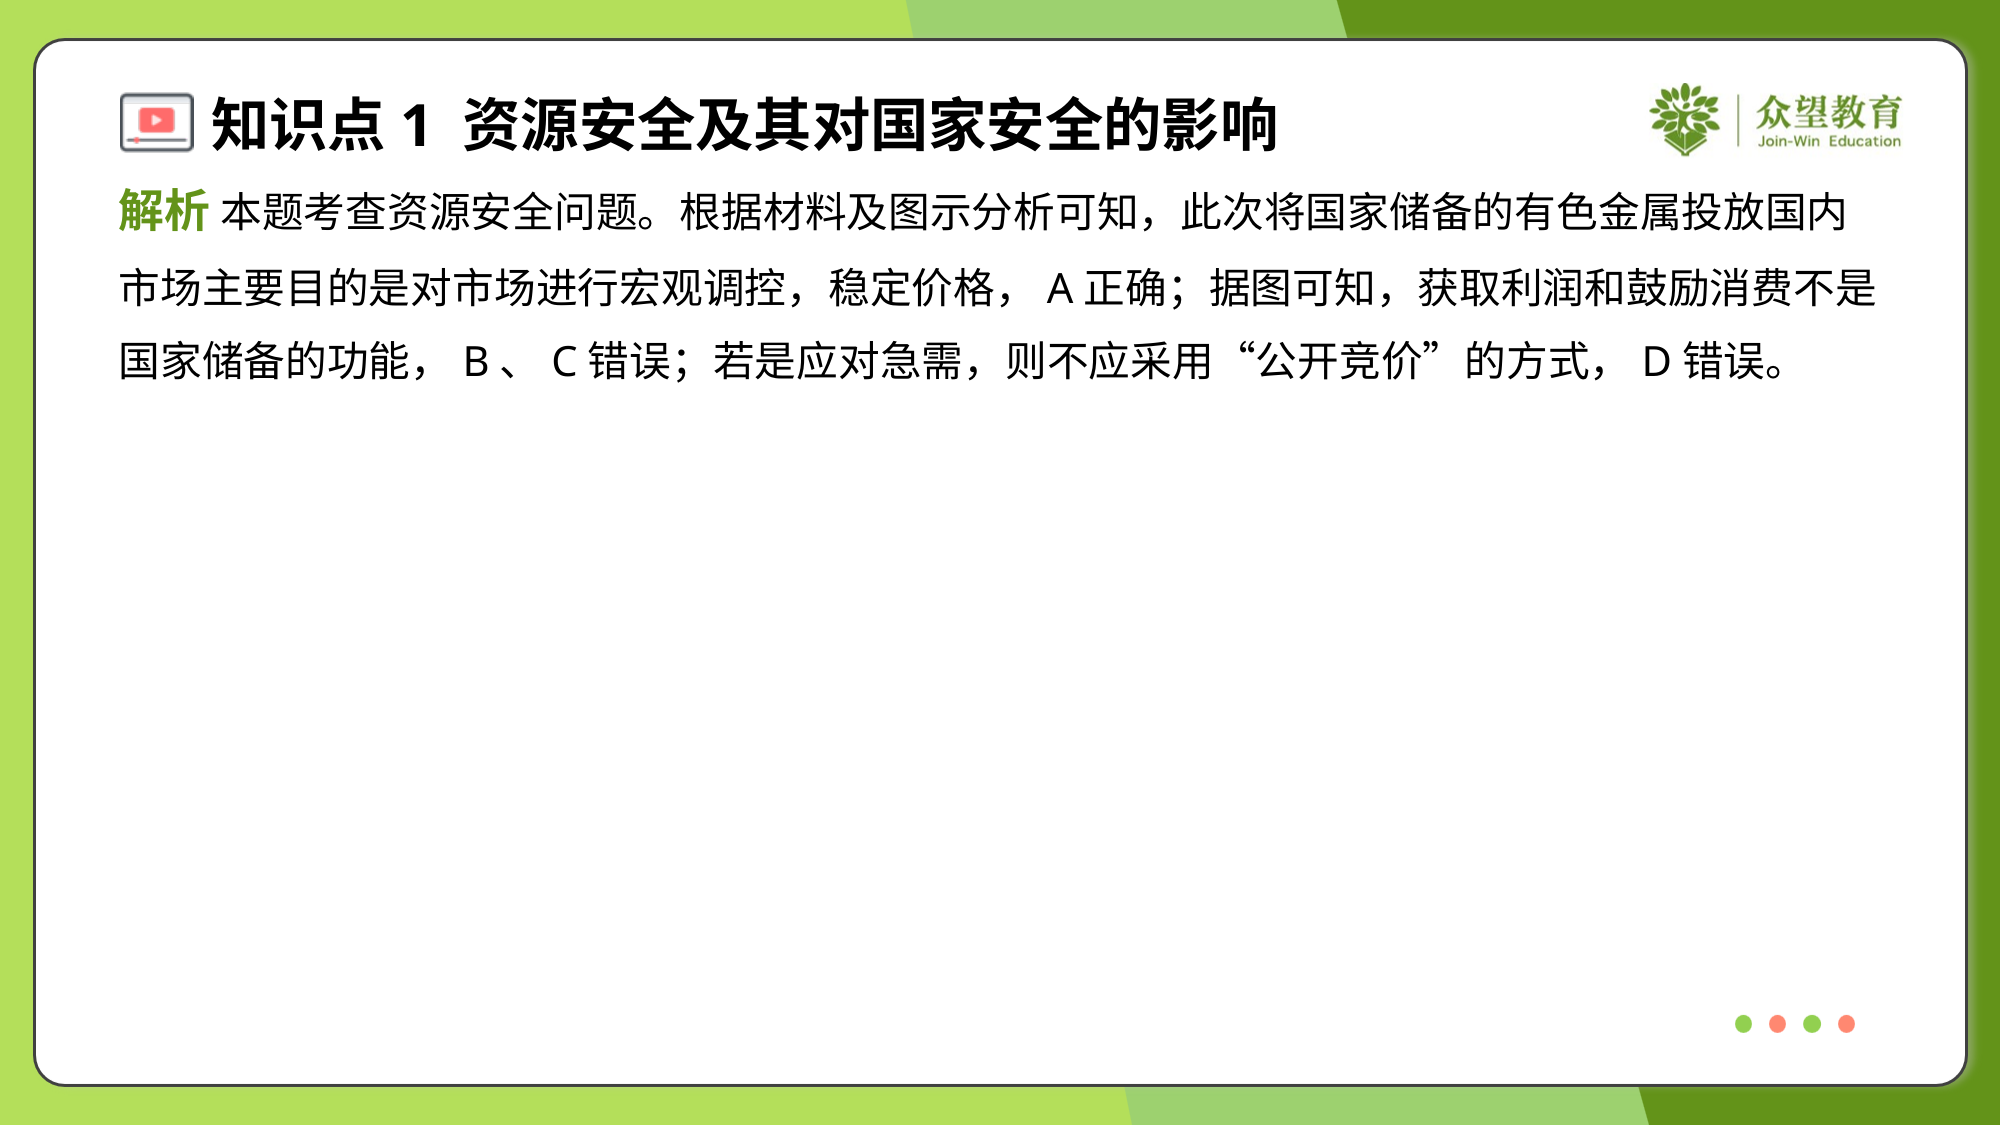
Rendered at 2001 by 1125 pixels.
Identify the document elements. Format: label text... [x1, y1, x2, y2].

text_box 解析 本题考查资源安全问题。根据材料及图示分析可知，此次将国家储备的有色金属投放国内 市场主要目的是对市场进行宏观调控，稳定价格，A正确；据图可知，获取利润和鼓励消费不是 国家储备的功能，B、C错误；若是应对急需，则不应采用“公开竞价”的方式，D错误。 [118, 159, 1883, 377]
picture [0, 0, 2000, 1125]
